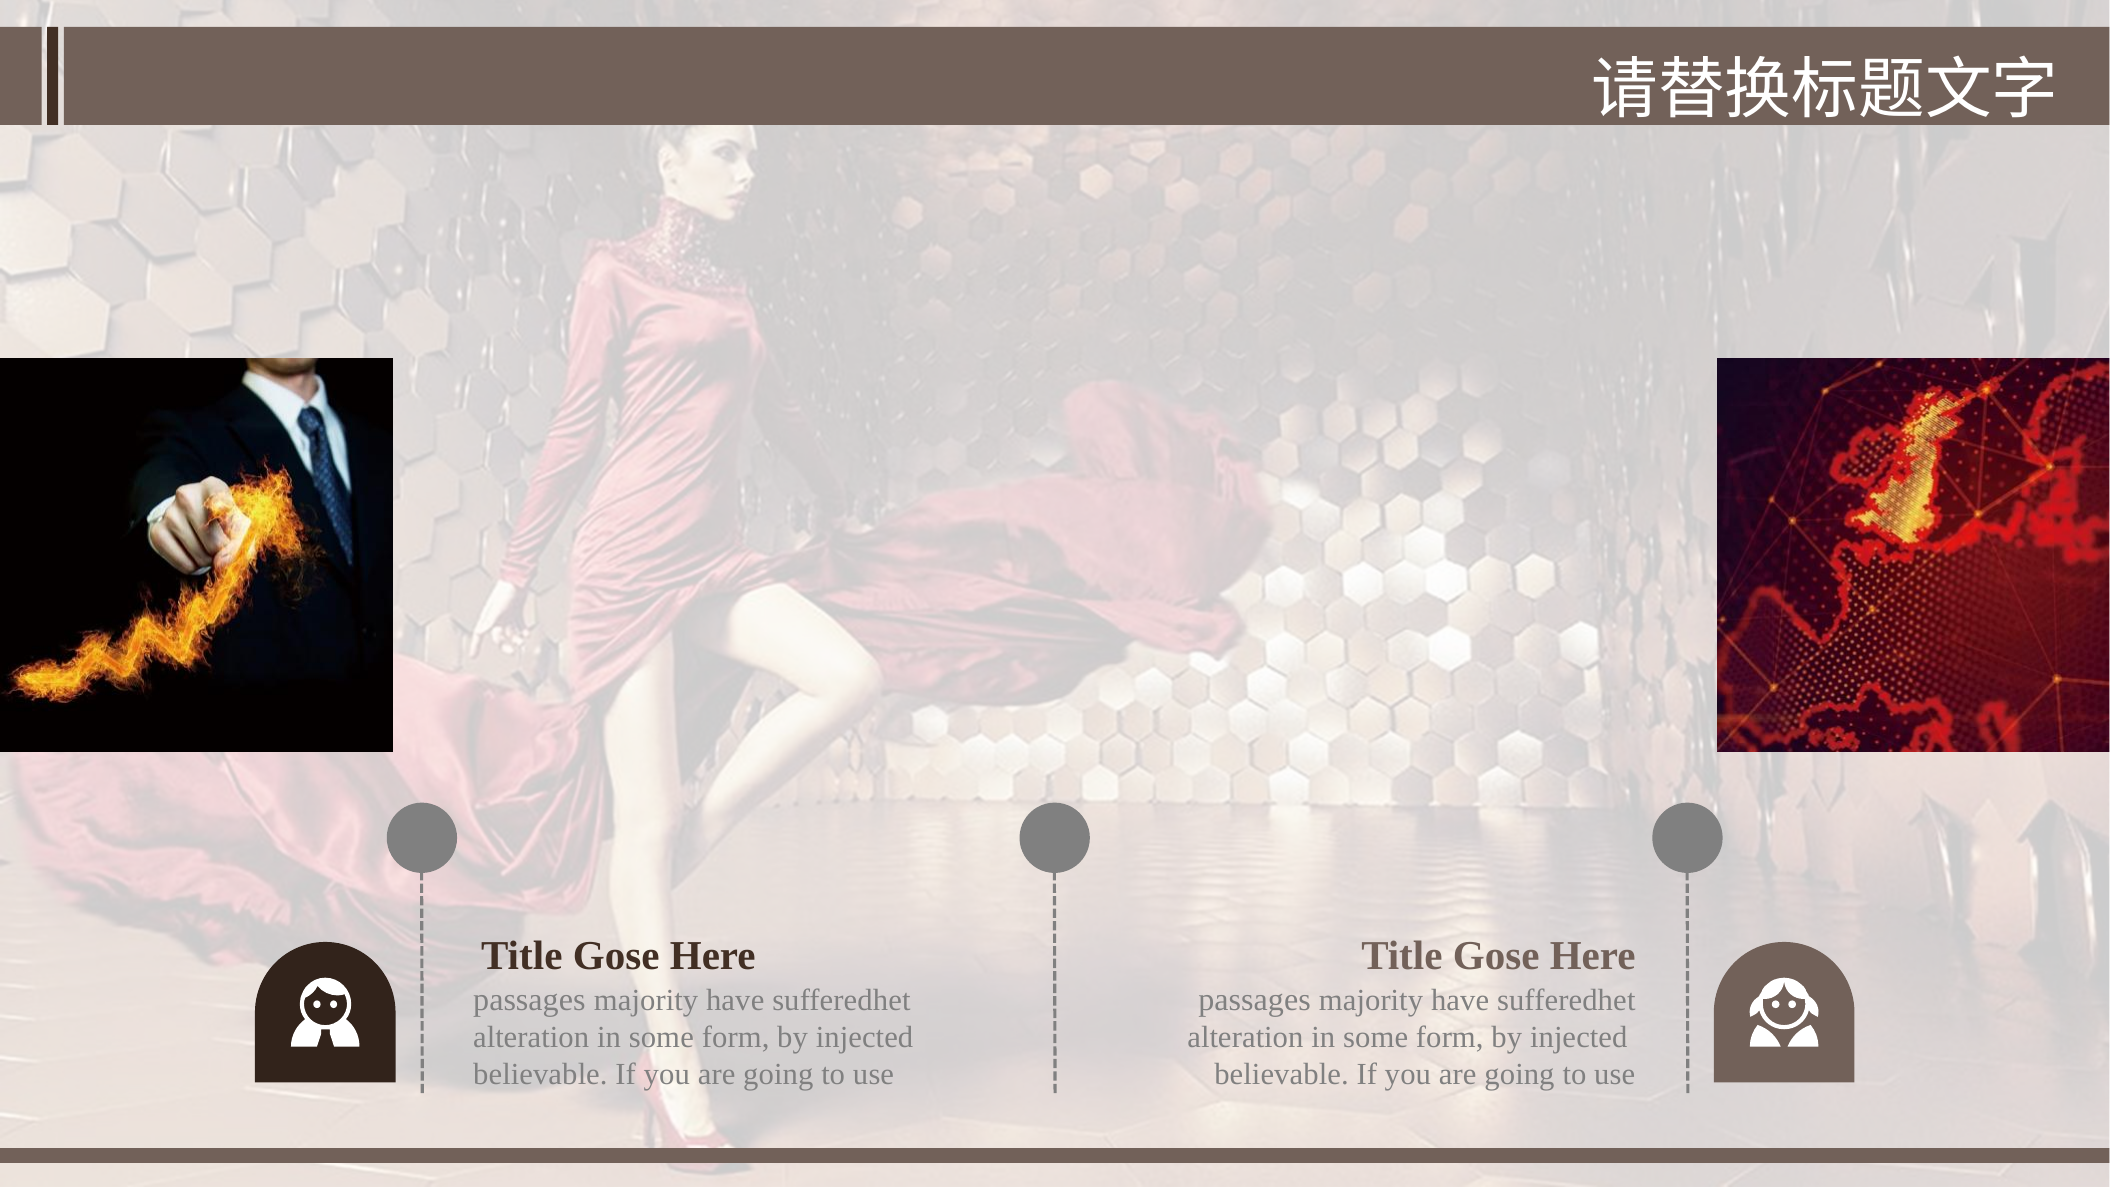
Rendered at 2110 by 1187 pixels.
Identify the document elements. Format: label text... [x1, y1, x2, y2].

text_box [1713, 941, 1855, 1083]
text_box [254, 941, 396, 1083]
text_box Title Gose Here passages majority have sufferedhet alteration in some form, by injected believable. If you are going to use [458, 921, 951, 1098]
picture [1717, 358, 2110, 752]
text_box Title Gose Here passages majority have sufferedhet alteration in some form, by injected believable. If you are going to use [1158, 921, 1651, 1098]
picture [0, 358, 393, 752]
text_box [1651, 802, 1724, 874]
text_box 请替换标题文字 [1576, 37, 2074, 133]
text_box [0, 1147, 2110, 1164]
text_box [386, 802, 458, 874]
text_box [1018, 802, 1091, 874]
text_box [46, 26, 59, 126]
text_box [0, 26, 43, 126]
text_box [63, 26, 2110, 126]
